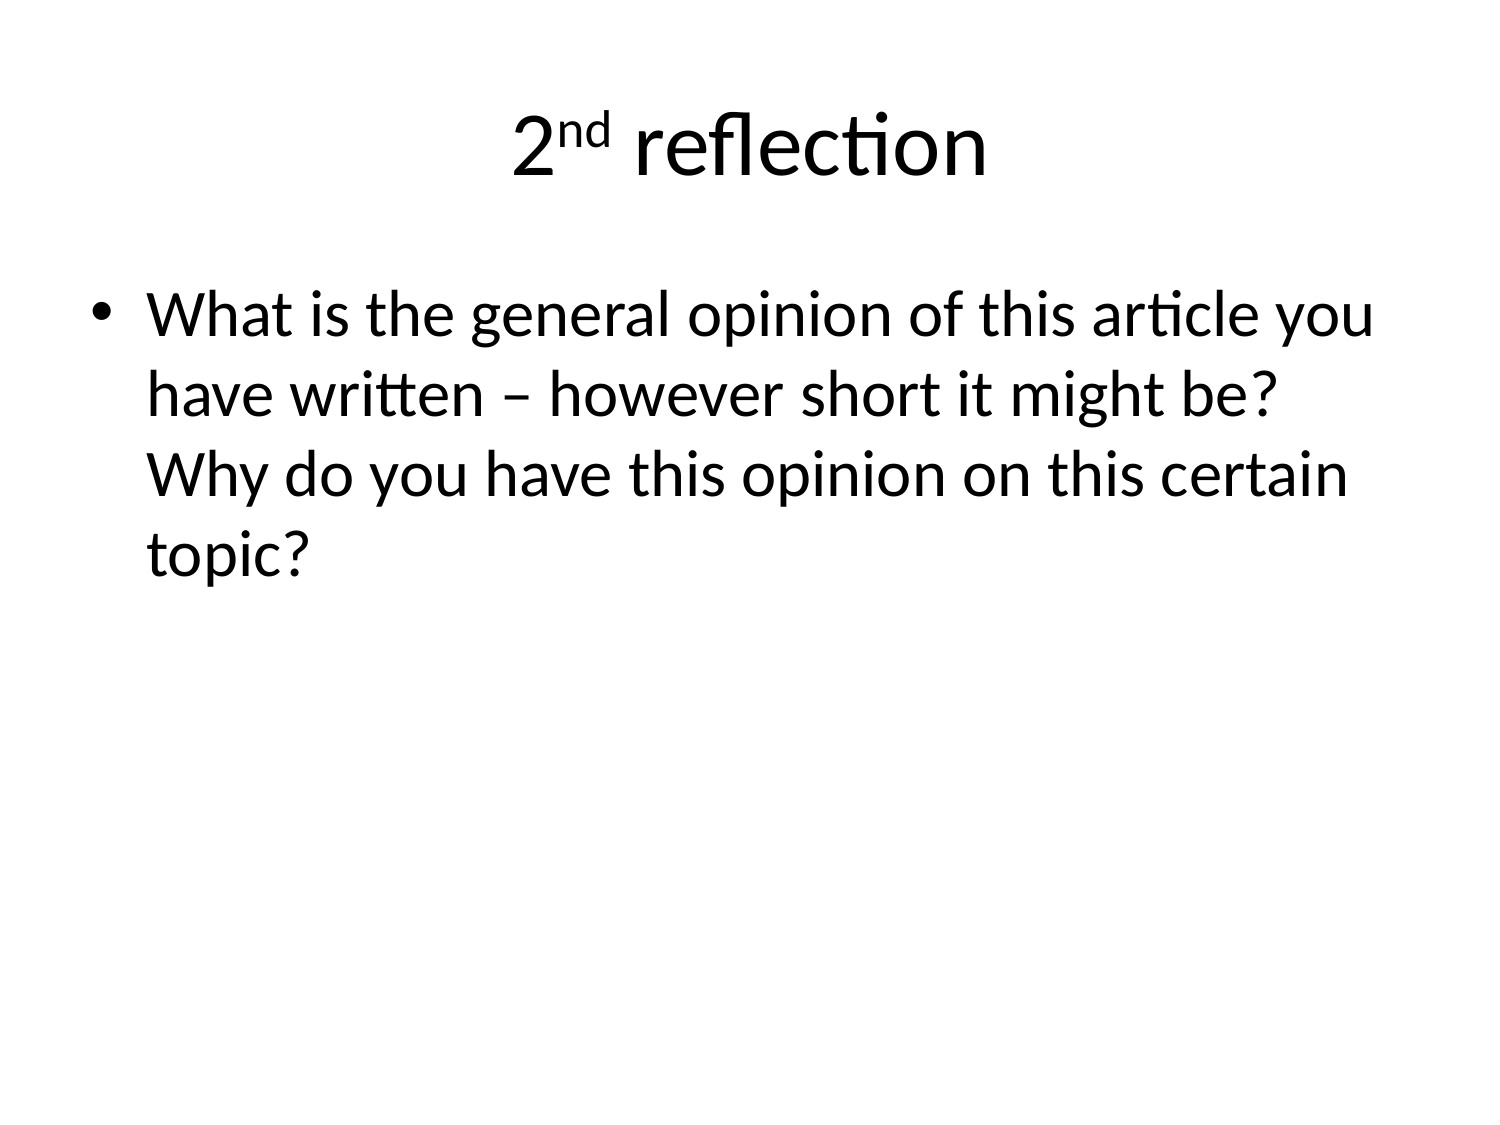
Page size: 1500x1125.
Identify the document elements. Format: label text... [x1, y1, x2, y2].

title 2nd reflection [75, 45, 1425, 233]
list What is the general opinion of this article you have written – however short it might be? Why do you have this opinion on this certain topic? [75, 262, 1425, 1005]
